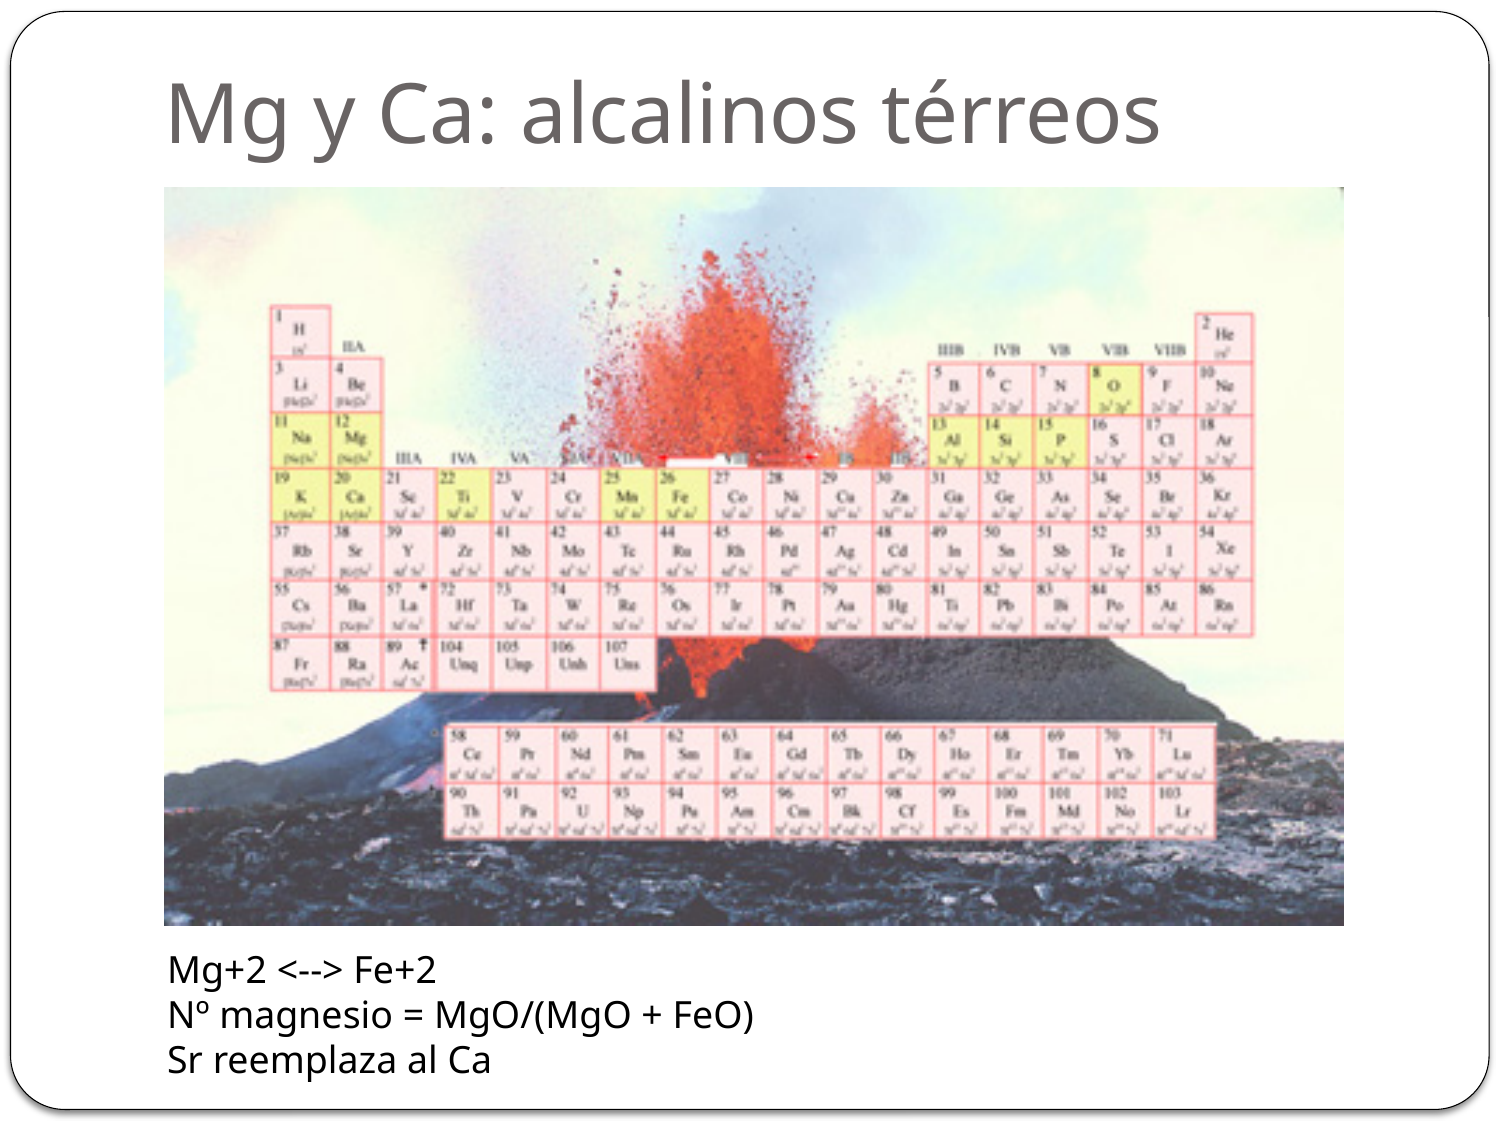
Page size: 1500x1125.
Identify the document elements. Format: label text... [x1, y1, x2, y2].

picture [163, 187, 1344, 926]
text_box Mg+2 <--> Fe+2 Nº magnesio = MgO/(MgO + FeO) Sr reemplaza al Ca [152, 938, 865, 1089]
title Mg y Ca: alcalinos térreos [150, 0, 1425, 176]
